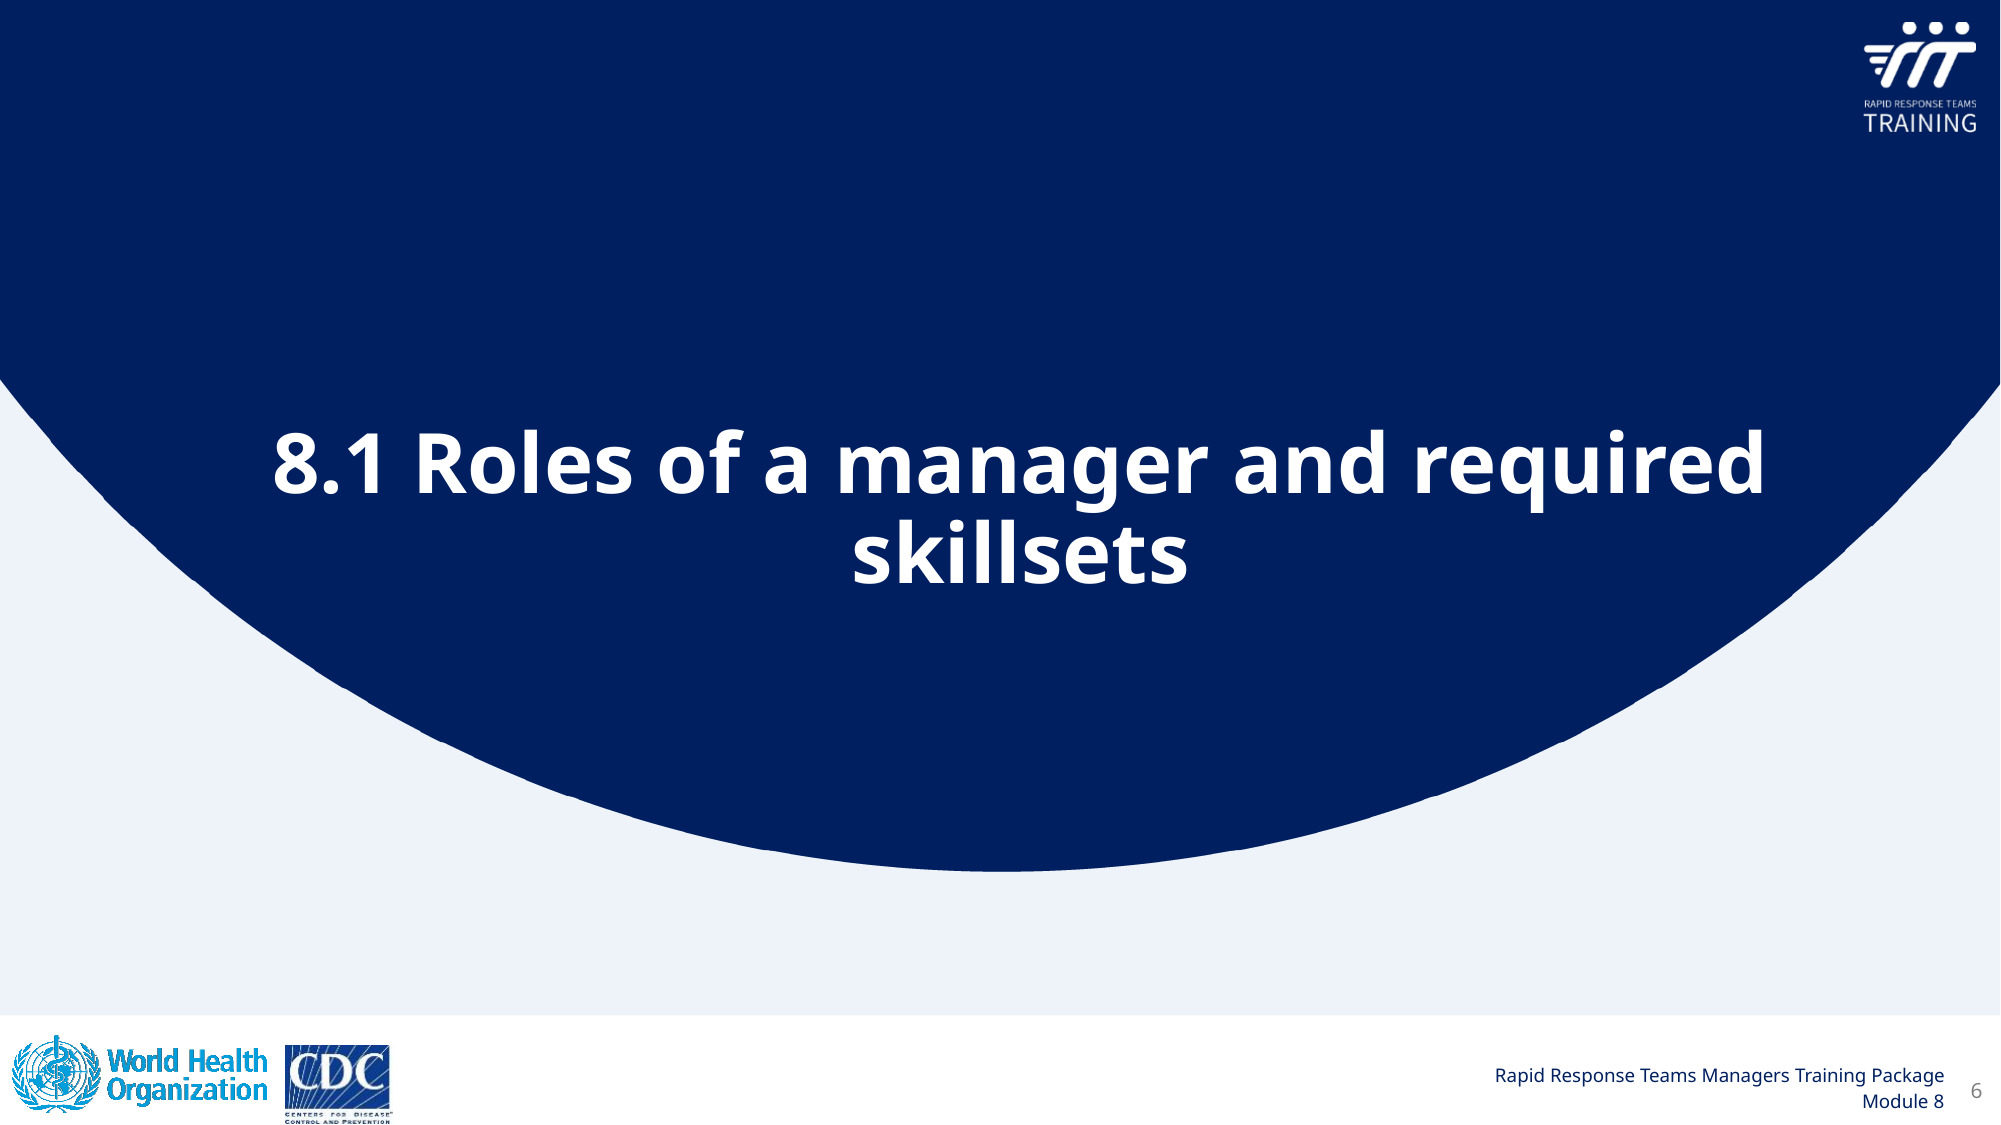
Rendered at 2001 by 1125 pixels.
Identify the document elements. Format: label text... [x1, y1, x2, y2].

picture [28, 1054, 36, 1077]
picture [34, 1058, 41, 1077]
slide_number 6 [1953, 1070, 2000, 1124]
title 8.1 Roles of a manager and required skillsets [222, 414, 1820, 607]
picture [285, 1045, 393, 1124]
picture [38, 1092, 54, 1100]
picture [46, 1056, 54, 1061]
picture [36, 1035, 267, 1113]
picture [12, 1084, 46, 1113]
picture [12, 1035, 53, 1067]
picture [43, 1088, 54, 1094]
picture [0, 0, 2001, 904]
picture [50, 1109, 62, 1113]
picture [38, 1044, 53, 1052]
